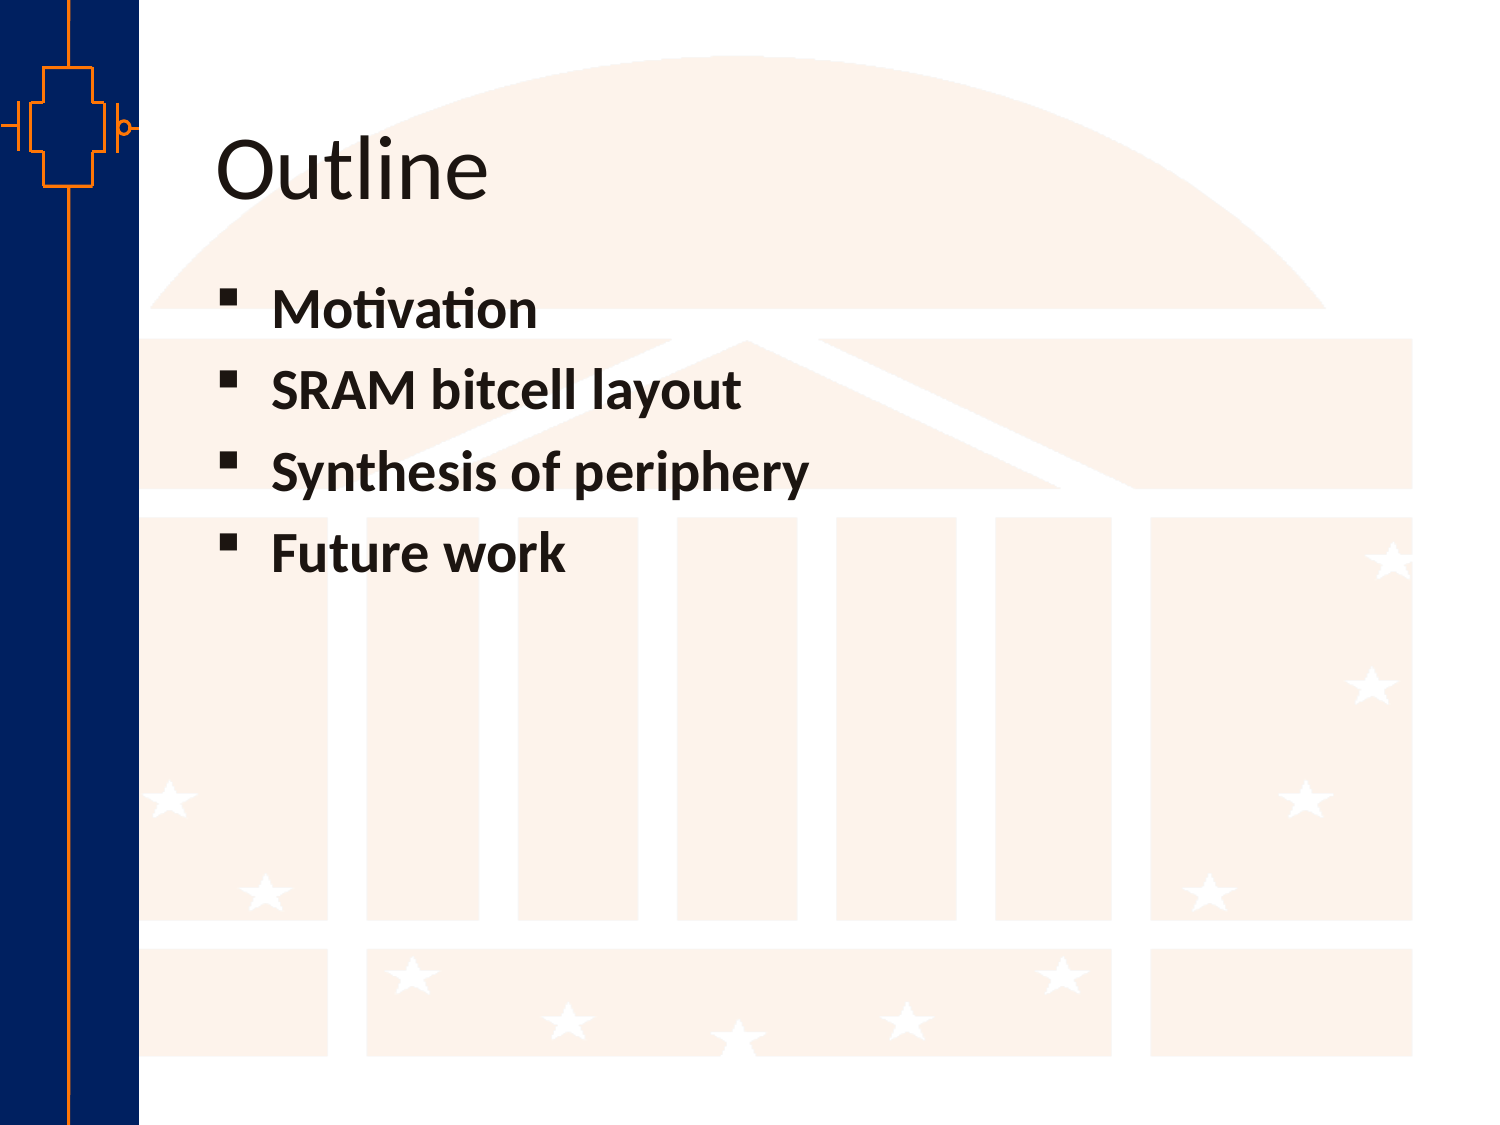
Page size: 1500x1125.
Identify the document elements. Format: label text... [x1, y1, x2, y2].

title Outline [200, 37, 1388, 225]
list Motivation SRAM bitcell layout Synthesis of periphery Future work [200, 262, 1425, 988]
